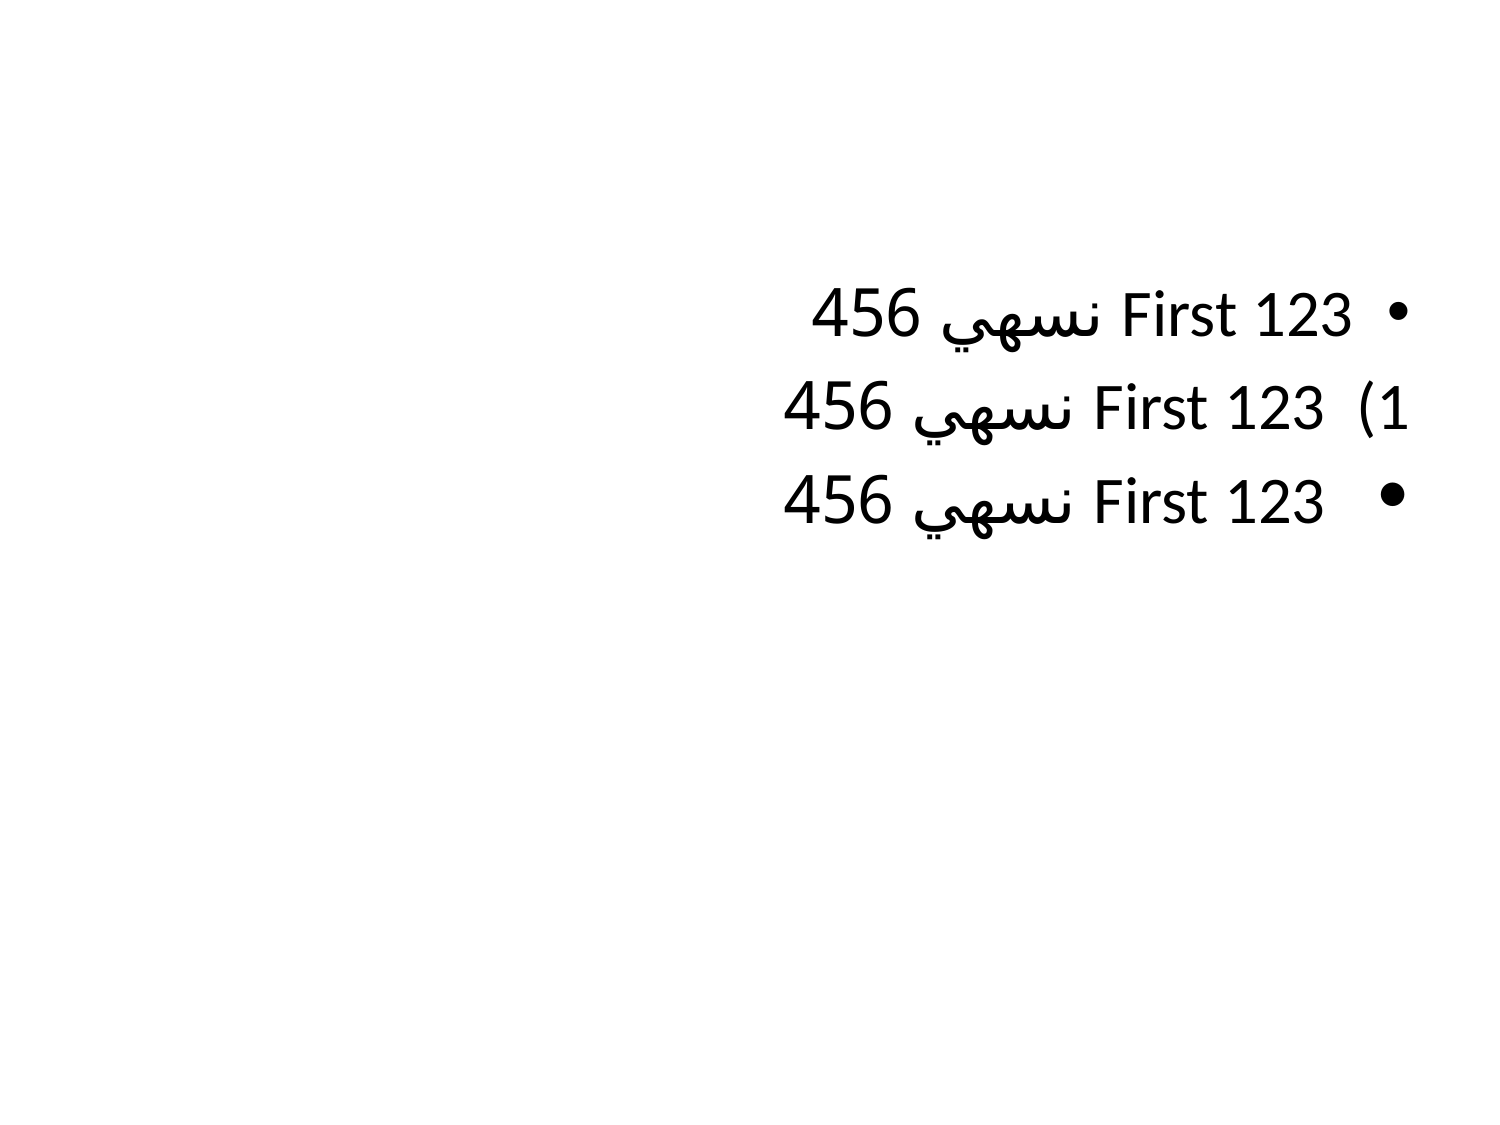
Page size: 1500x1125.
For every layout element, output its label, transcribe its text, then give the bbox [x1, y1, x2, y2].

list First 123 نسهي 456 First 123 نسهي 456 First 123 نسهي 456 [75, 262, 1425, 1005]
